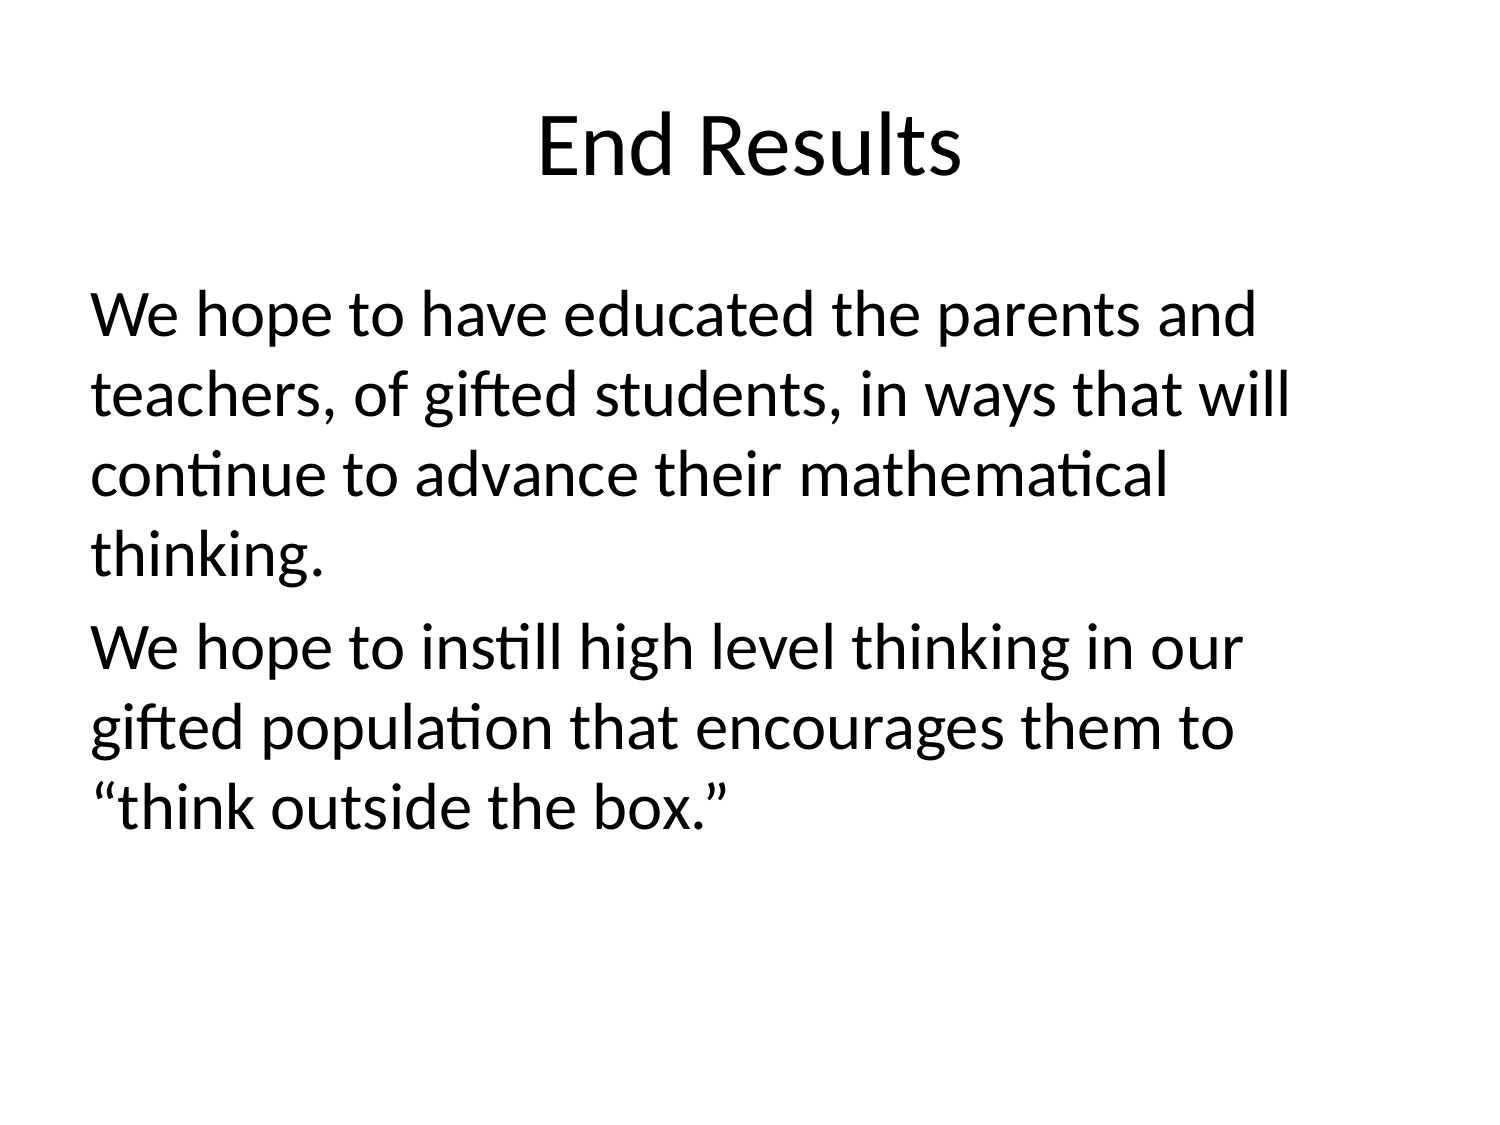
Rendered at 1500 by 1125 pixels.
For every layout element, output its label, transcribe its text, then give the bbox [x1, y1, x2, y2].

title End Results [75, 45, 1425, 233]
list We hope to have educated the parents and teachers, of gifted students, in ways that will continue to advance their mathematical thinking. We hope to instill high level thinking in our gifted population that encourages them to “think outside the box.” [75, 262, 1425, 1005]
